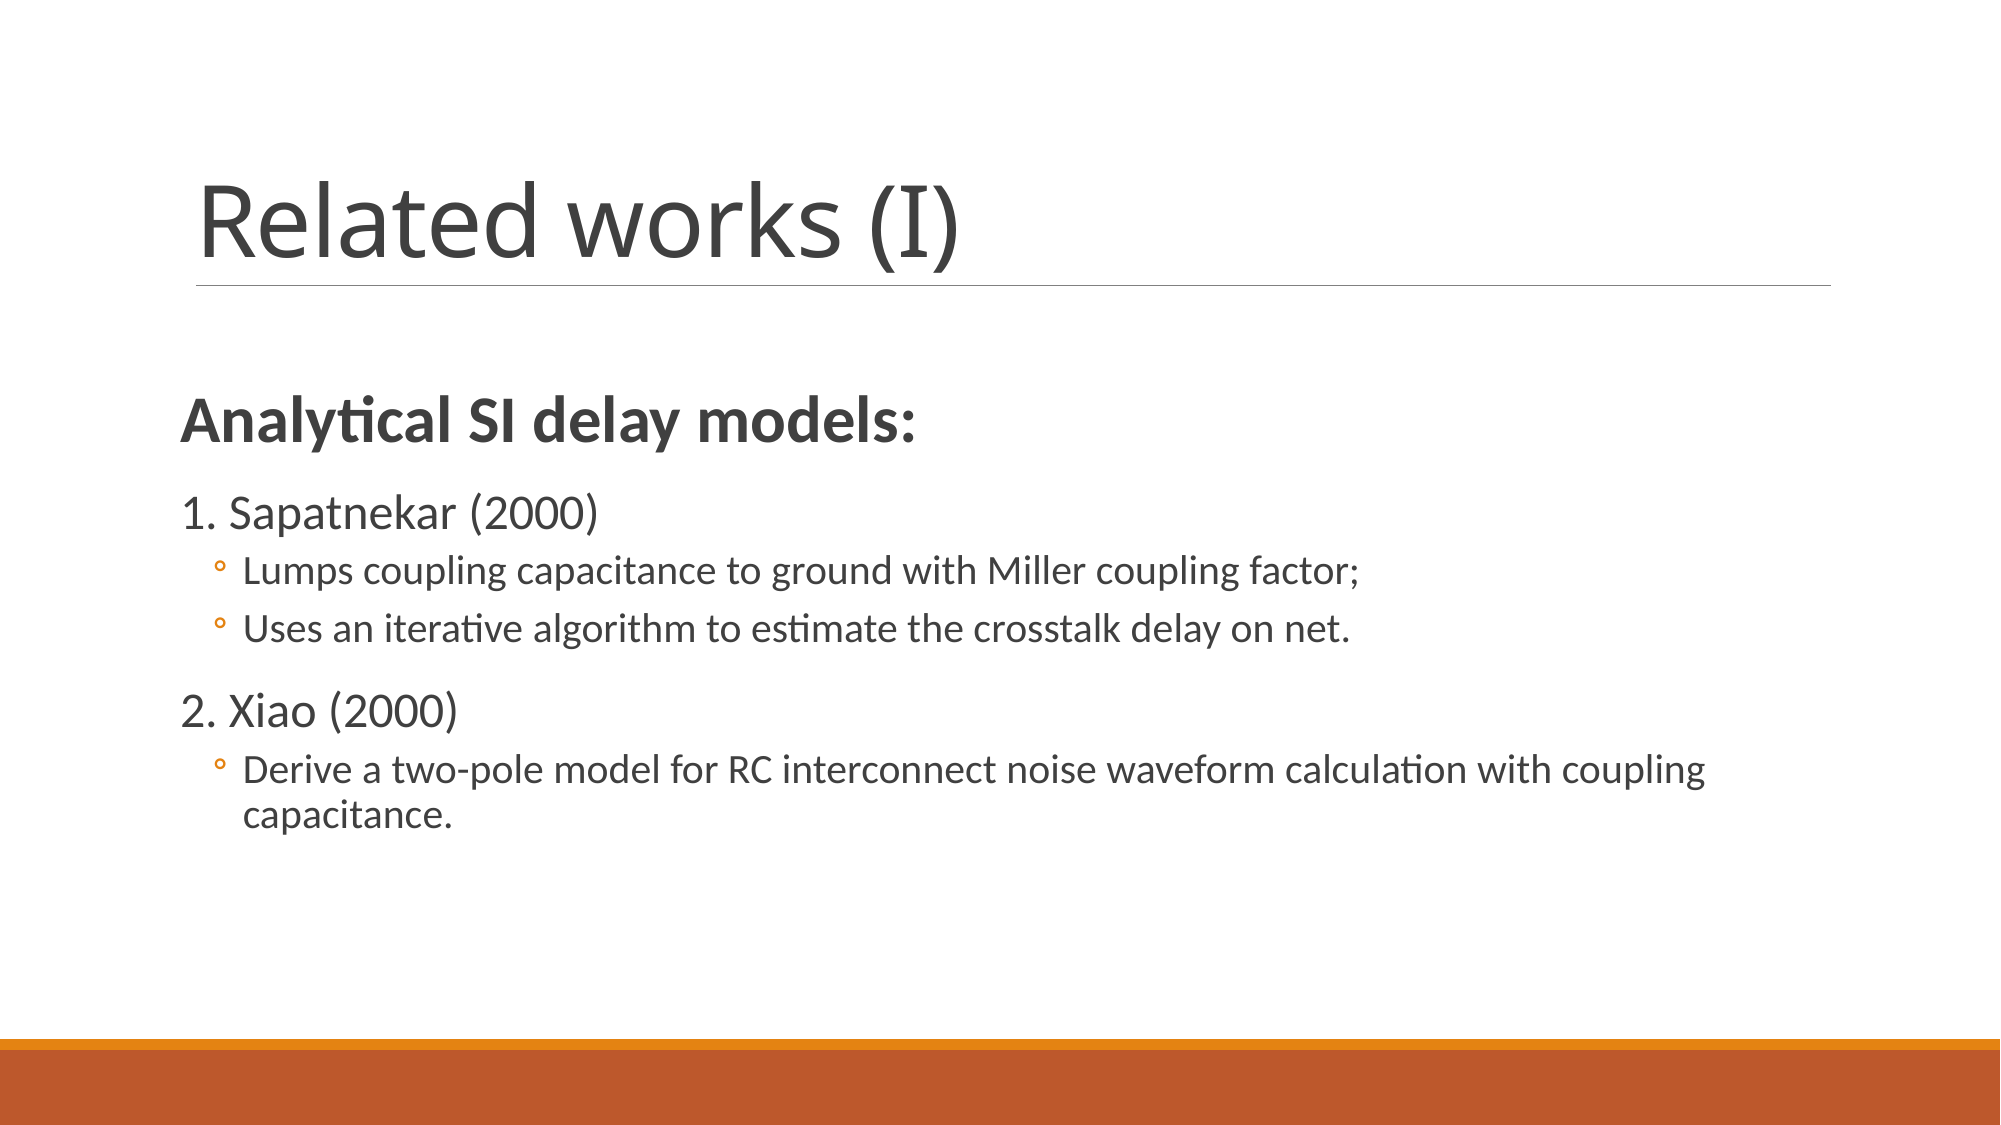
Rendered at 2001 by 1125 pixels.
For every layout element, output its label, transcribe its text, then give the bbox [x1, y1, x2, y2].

title Related works (I) [180, 47, 1830, 285]
list Analytical SI delay models: 1. Sapatnekar (2000) Lumps coupling capacitance to ground with Miller coupling factor; Uses an iterative algorithm to estimate the crosstalk delay on net. 2. Xiao (2000) Derive a two-pole model for RC interconnect noise waveform calculation with coupling capacitance. [180, 377, 1830, 1045]
